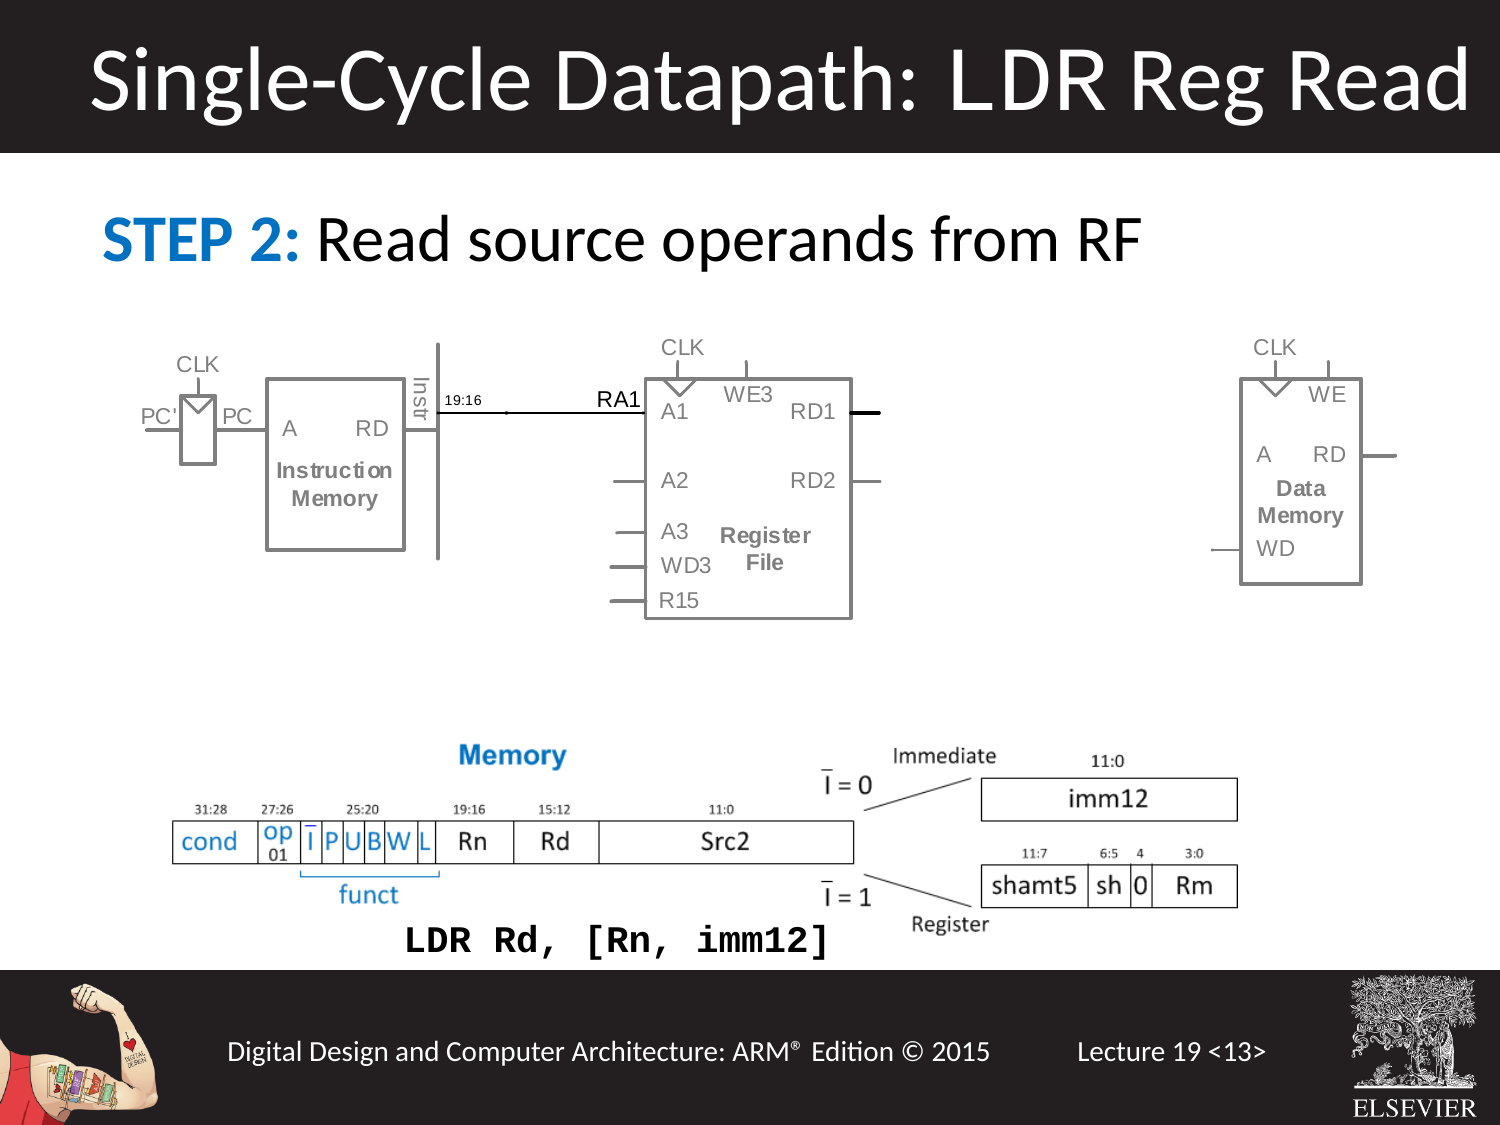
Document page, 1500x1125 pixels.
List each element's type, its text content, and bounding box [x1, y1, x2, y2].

text_box LDR Rd, [Rn, imm12] [388, 946, 847, 968]
picture [1350, 974, 1477, 1117]
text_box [124, 324, 1399, 625]
text_box Single-Cycle Datapath: LDR Reg Read [75, 11, 1500, 136]
picture [170, 734, 1238, 938]
list STEP 2: Read source operands from RF [87, 187, 1350, 1000]
picture [0, 979, 163, 1125]
